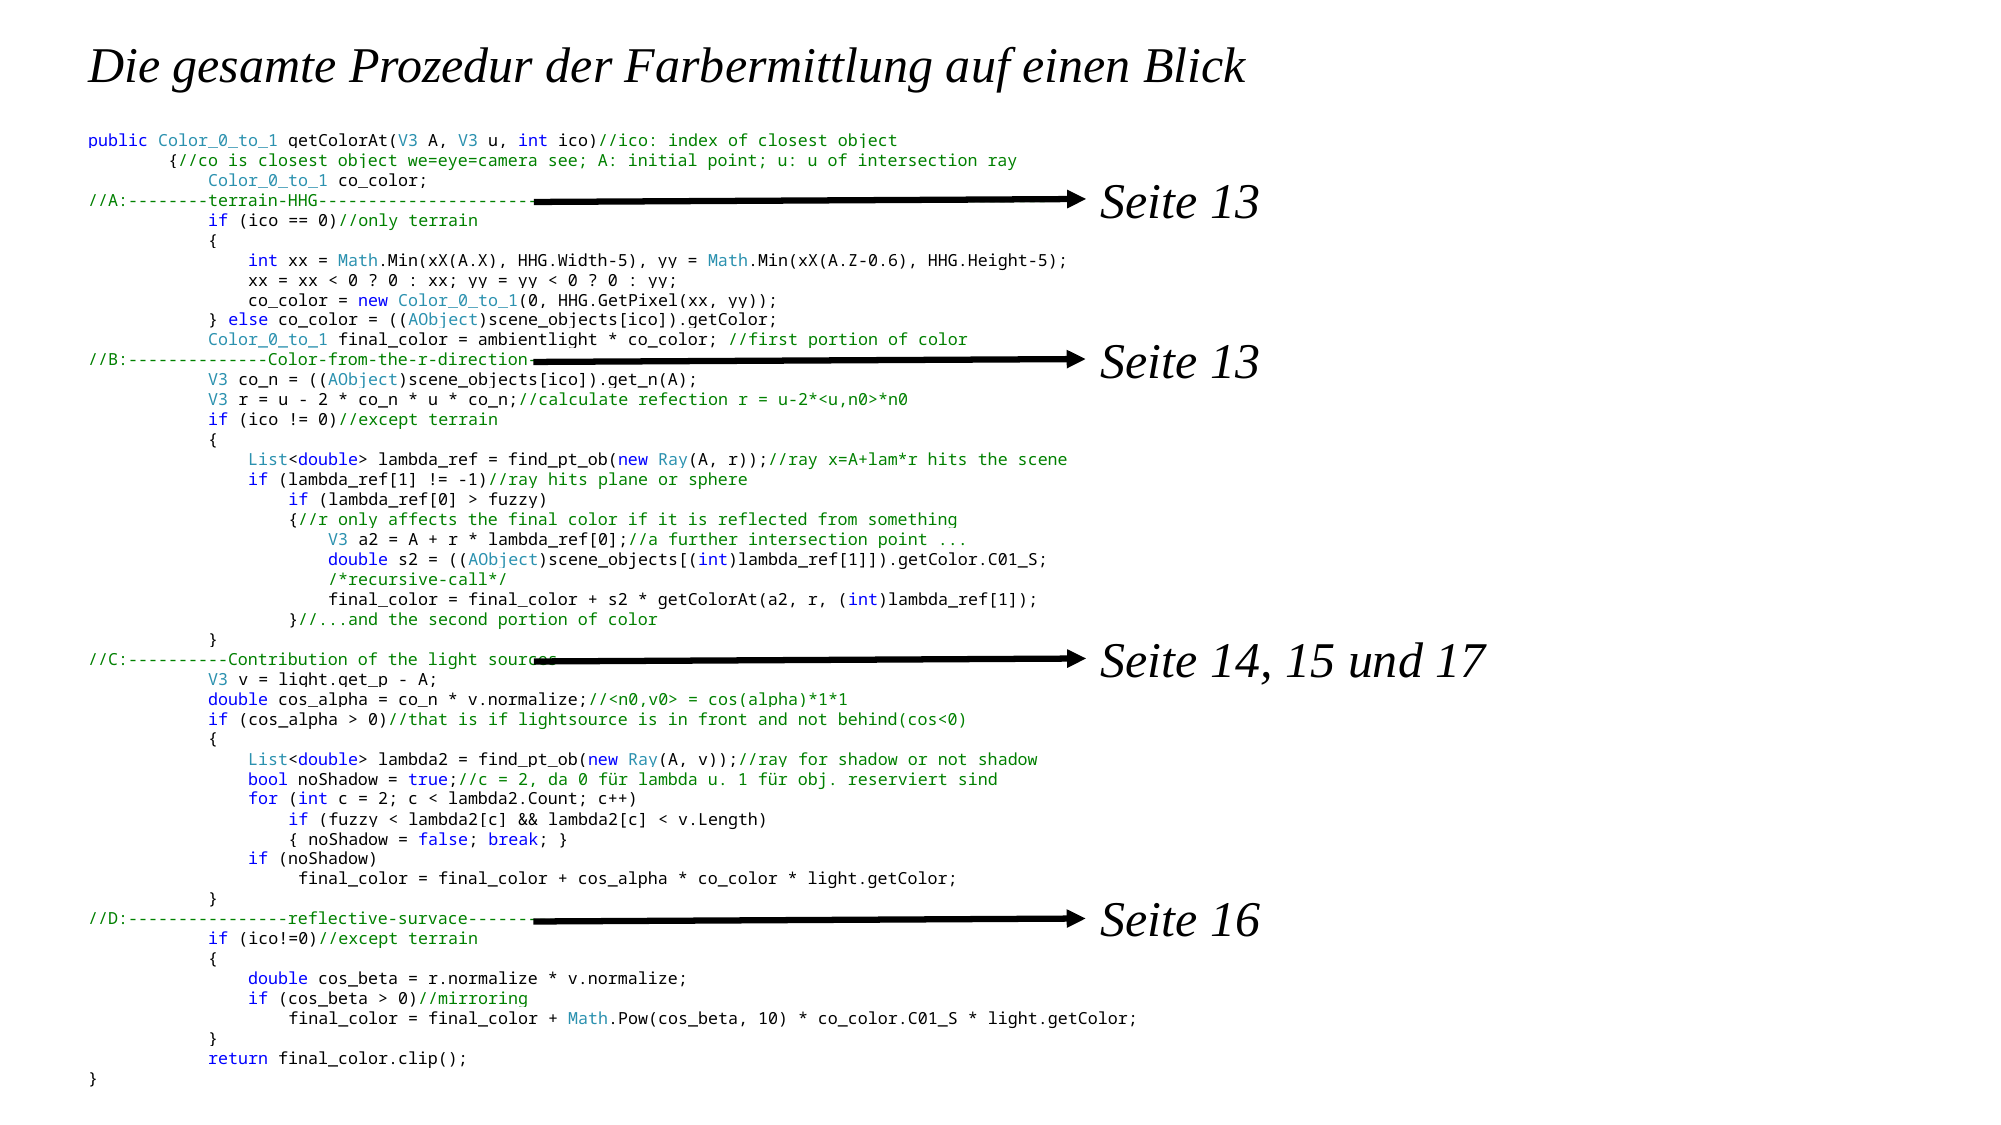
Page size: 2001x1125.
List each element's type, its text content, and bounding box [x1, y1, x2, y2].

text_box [533, 658, 1086, 662]
text_box Seite 13 [1085, 321, 1458, 396]
text_box Seite 14, 15 und 17 [1086, 620, 1524, 696]
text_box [533, 358, 1086, 362]
text_box Die gesamte Prozedur der Farbermittlung auf einen Blick [73, 25, 1314, 101]
text_box public Color_0_to_1 getColorAt(V3 A, V3 u, int ico)//ico: index of closest object {//co is closest object we=eye=camera see; A: initial point; u: u of intersection ray Color_0_to_1 co_color; //A:--------terrain-HHG------------------------------------------------------------------------- if (ico == 0)//only terrain { int xx = Math.Min(xX(A.X), HHG.Width-5), yy = Math.Min(xX(A.Z-0.6), HHG.Height-5); xx = xx < 0 ? 0 : xx; yy = yy < 0 ? 0 : yy; co_color = new Color_0_to_1(0, HHG.GetPixel(xx, yy)); } else co_color = ((AObject)scene_objects[ico]).getColor; Color_0_to_1 final_color = ambientlight * co_color; //first portion of color //B:--------------Color-from-the-r-direction------------------------------- V3 co_n = ((AObject)scene_objects[ico]).get_n(A); V3 r = u - 2 * co_n * u * co_n;//calculate refection r = u-2*<u,n0>*n0 if (ico != 0)//except terrain { List<double> lambda_ref = find_pt_ob(new Ray(A, r));//ray x=A+lam*r hits the scene if (lambda_ref[1] != -1)//ray hits plane or sphere if (lambda_ref[0] > fuzzy) {//r only affects the final color if it is reflected from something V3 a2 = A + r * lambda_ref[0];//a further intersection point ... double s2 = ((AObject)scene_objects[(int)lambda_ref[1]]).getColor.C01_S; /*recursive-call*/ final_color = final_color + s2 * getColorAt(a2, r, (int)lambda_ref[1]); }//...and the second portion of color } //C:----------Contribution of the light sources V3 v = light.get_p - A; double cos_alpha = co_n * v.normalize;//<n0,v0> = cos(alpha)*1*1 if (cos_alpha > 0)//that is if lightsource is in front and not behind(cos<0) { List<double> lambda2 = find_pt_ob(new Ray(A, v));//ray for shadow or not shadow bool noShadow = true;//c = 2, da 0 für lambda u. 1 für obj. reserviert sind for (int c = 2; c < lambda2.Count; c++) if (fuzzy < lambda2[c] && lambda2[c] < v.Length) { noShadow = false; break; } if (noShadow) final_color = final_color + cos_alpha * co_color * light.getColor; } //D:----------------reflective-survace------------- if (ico!=0)//except terrain { double cos_beta = r.normalize * v.normalize; if (cos_beta > 0)//mirroring final_color = final_color + Math.Pow(cos_beta, 10) * co_color.C01_S * light.getColor; } return final_color.clip(); } [73, 122, 1218, 1096]
text_box Seite 16 [1085, 879, 1458, 954]
text_box Seite 13 [1086, 161, 1458, 236]
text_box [533, 198, 1086, 203]
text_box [533, 918, 1086, 922]
